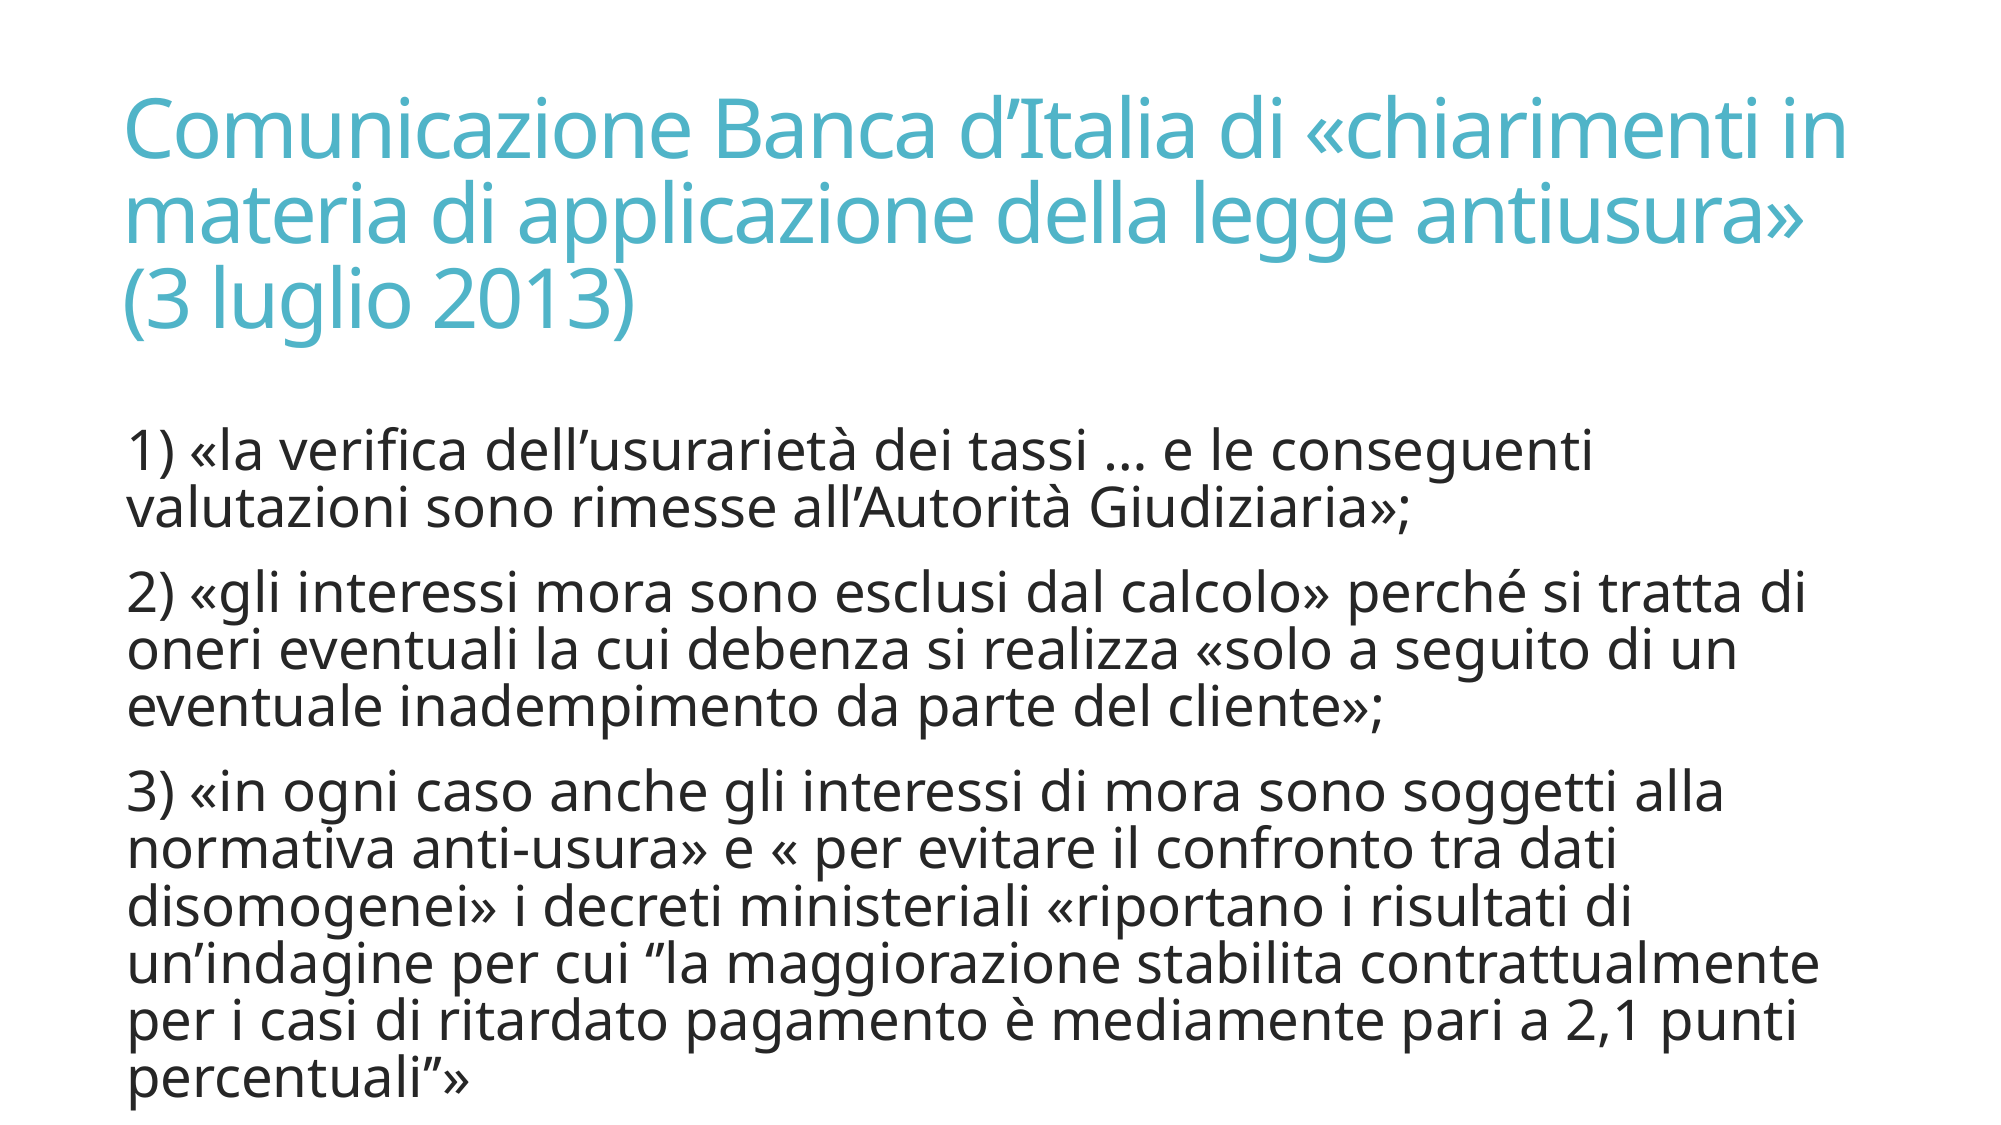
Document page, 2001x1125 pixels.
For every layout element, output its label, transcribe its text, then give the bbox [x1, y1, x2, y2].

list 1) «la verifica dell’usurarietà dei tassi … e le conseguenti valutazioni sono rimesse all’Autorità Giudiziaria»; 2) «gli interessi mora sono esclusi dal calcolo» perché si tratta di oneri eventuali la cui debenza si realizza «solo a seguito di un eventuale inadempimento da parte del cliente»; 3) «in ogni caso anche gli interessi di mora sono soggetti alla normativa anti-usura» e « per evitare il confronto tra dati disomogenei» i decreti ministeriali «riportano i risultati di un’indagine per cui ‘’la maggiorazione stabilita contrattualmente per i casi di ritardato pagamento è mediamente pari a 2,1 punti percentuali’’» [110, 329, 1876, 949]
title Comunicazione Banca d’Italia di «chiarimenti in materia di applicazione della legge antiusura» (3 luglio 2013) [107, 82, 1875, 354]
